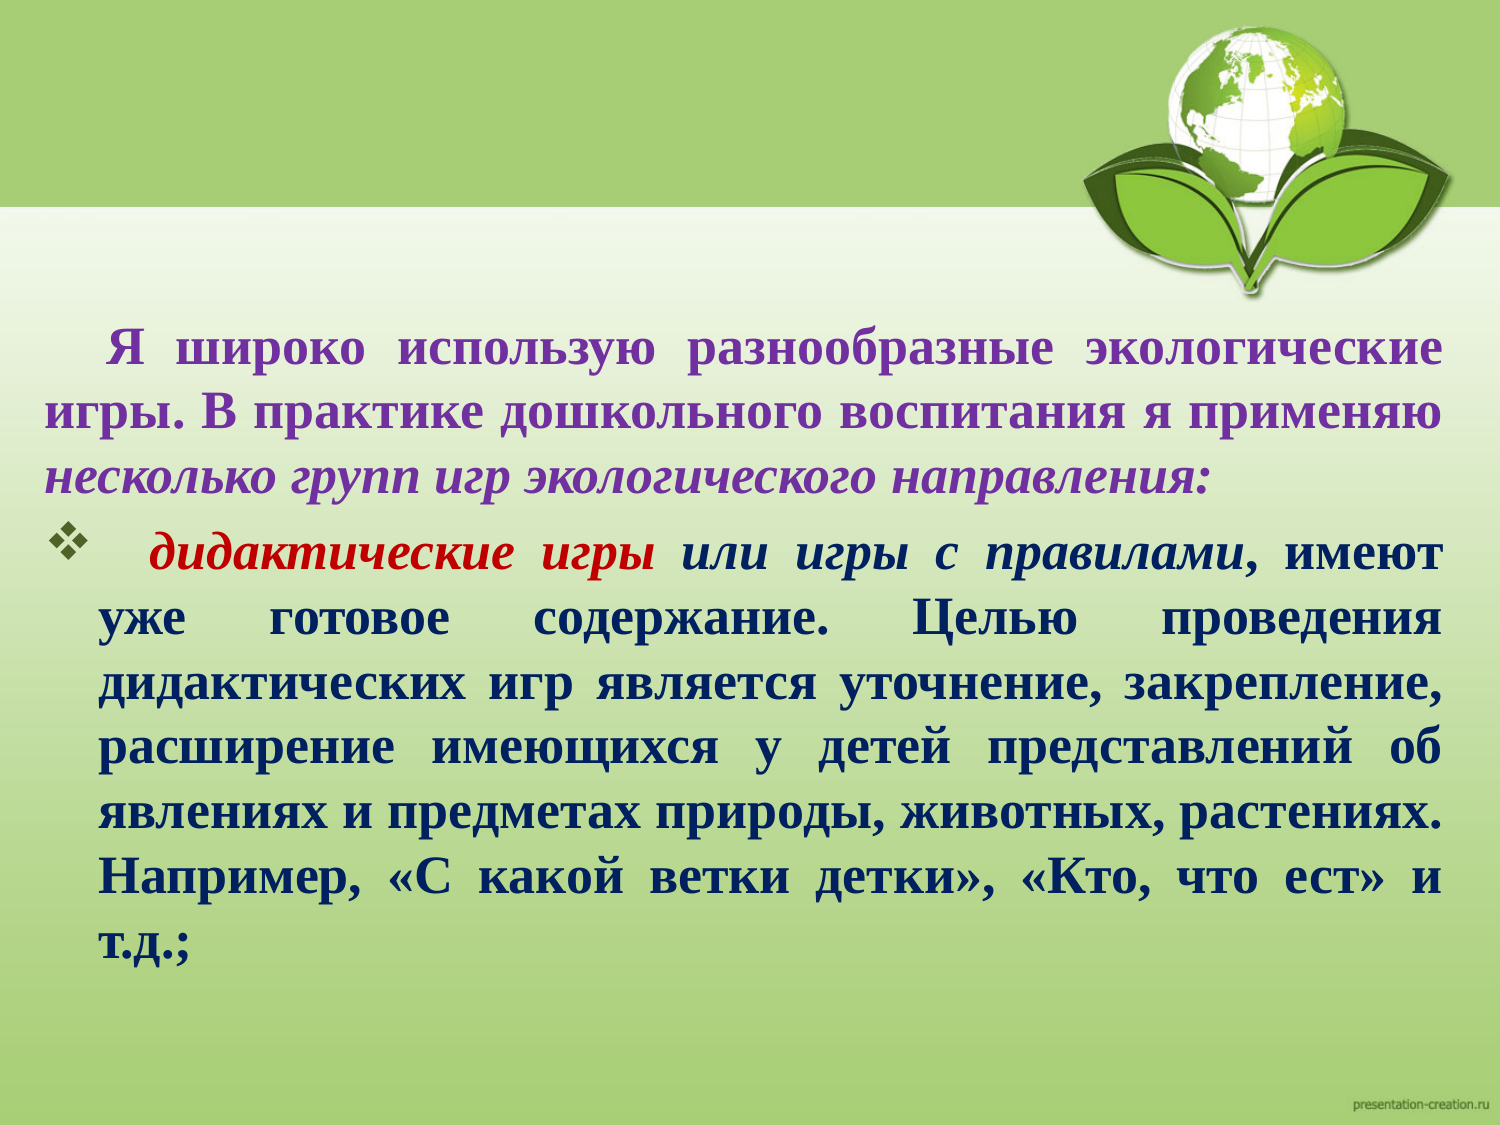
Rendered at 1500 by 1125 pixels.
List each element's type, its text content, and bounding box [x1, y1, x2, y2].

list Я широко использую разнообразные экологические игры. В практике дошкольного воспитания я применяю несколько групп игр экологического направления: дидактические игры или игры с правилами, имеют уже готовое содержание. Целью проведения дидактических игр является уточнение, закрепление, расширение имеющихся у детей представлений об явлениях и предметах природы, животных, растениях. Например, «С какой ветки детки», «Кто, что ест» и т.д.; [29, 302, 1459, 1005]
picture [0, 0, 1500, 1125]
